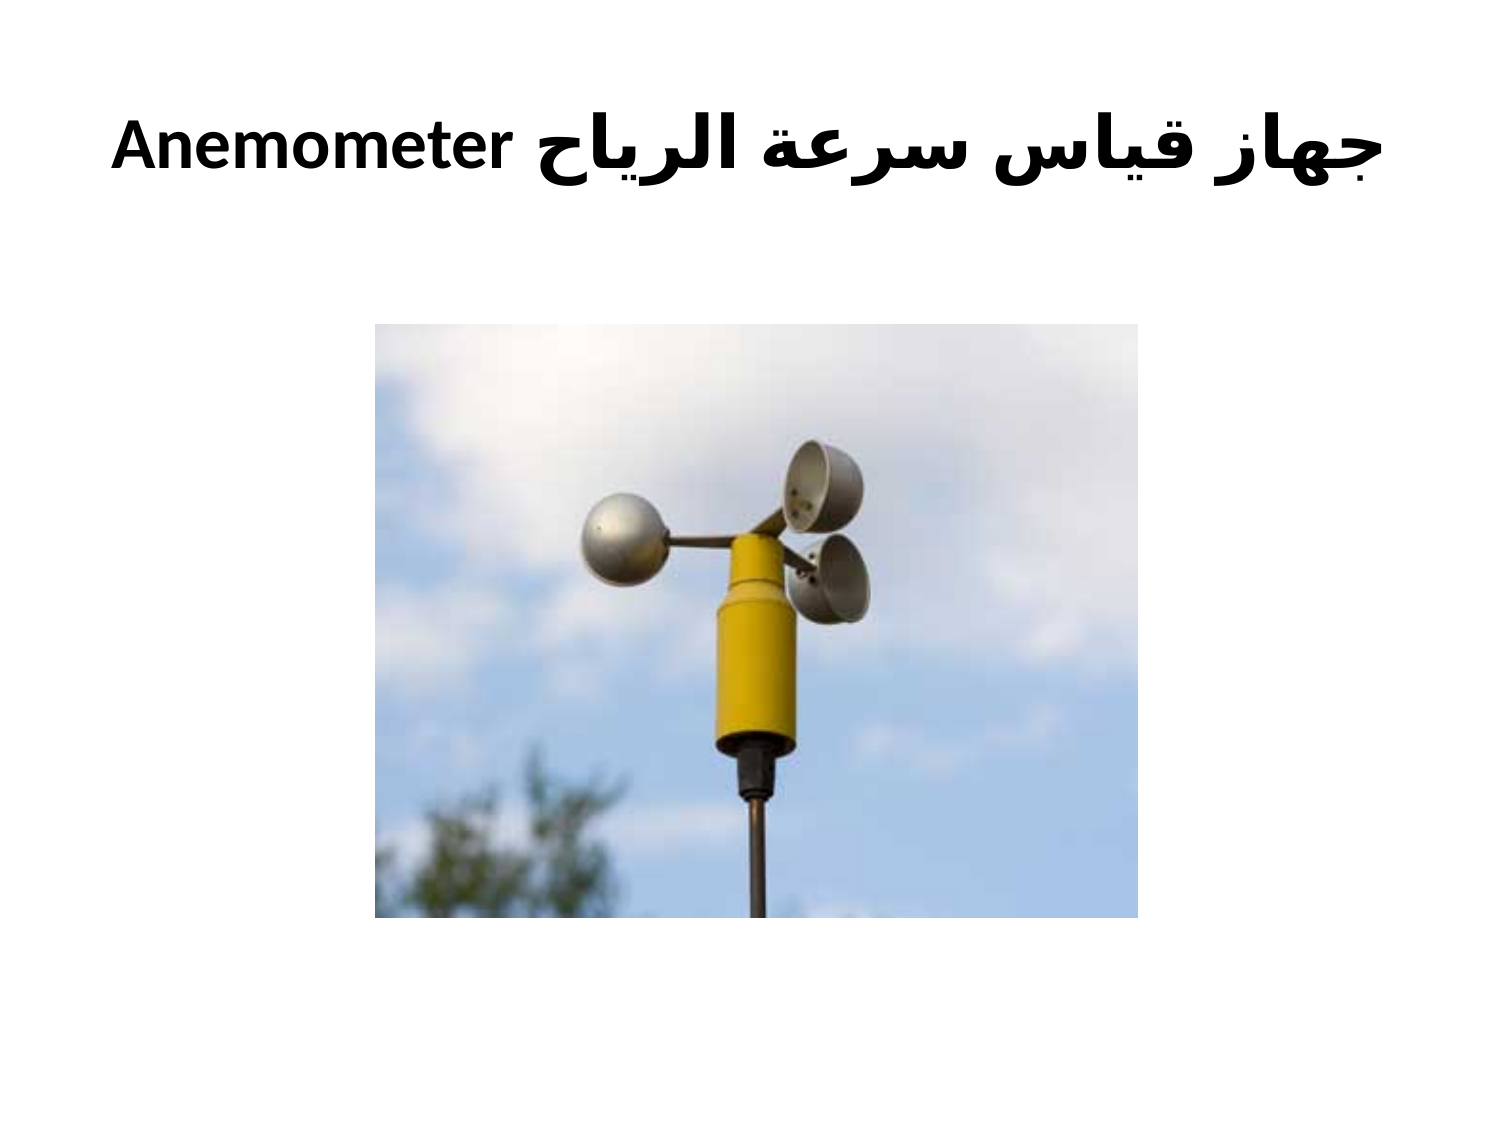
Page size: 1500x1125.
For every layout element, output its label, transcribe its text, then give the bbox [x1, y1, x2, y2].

title جهاز قياس سرعة الرياح Anemometer [75, 45, 1425, 233]
picture [374, 324, 1138, 918]
